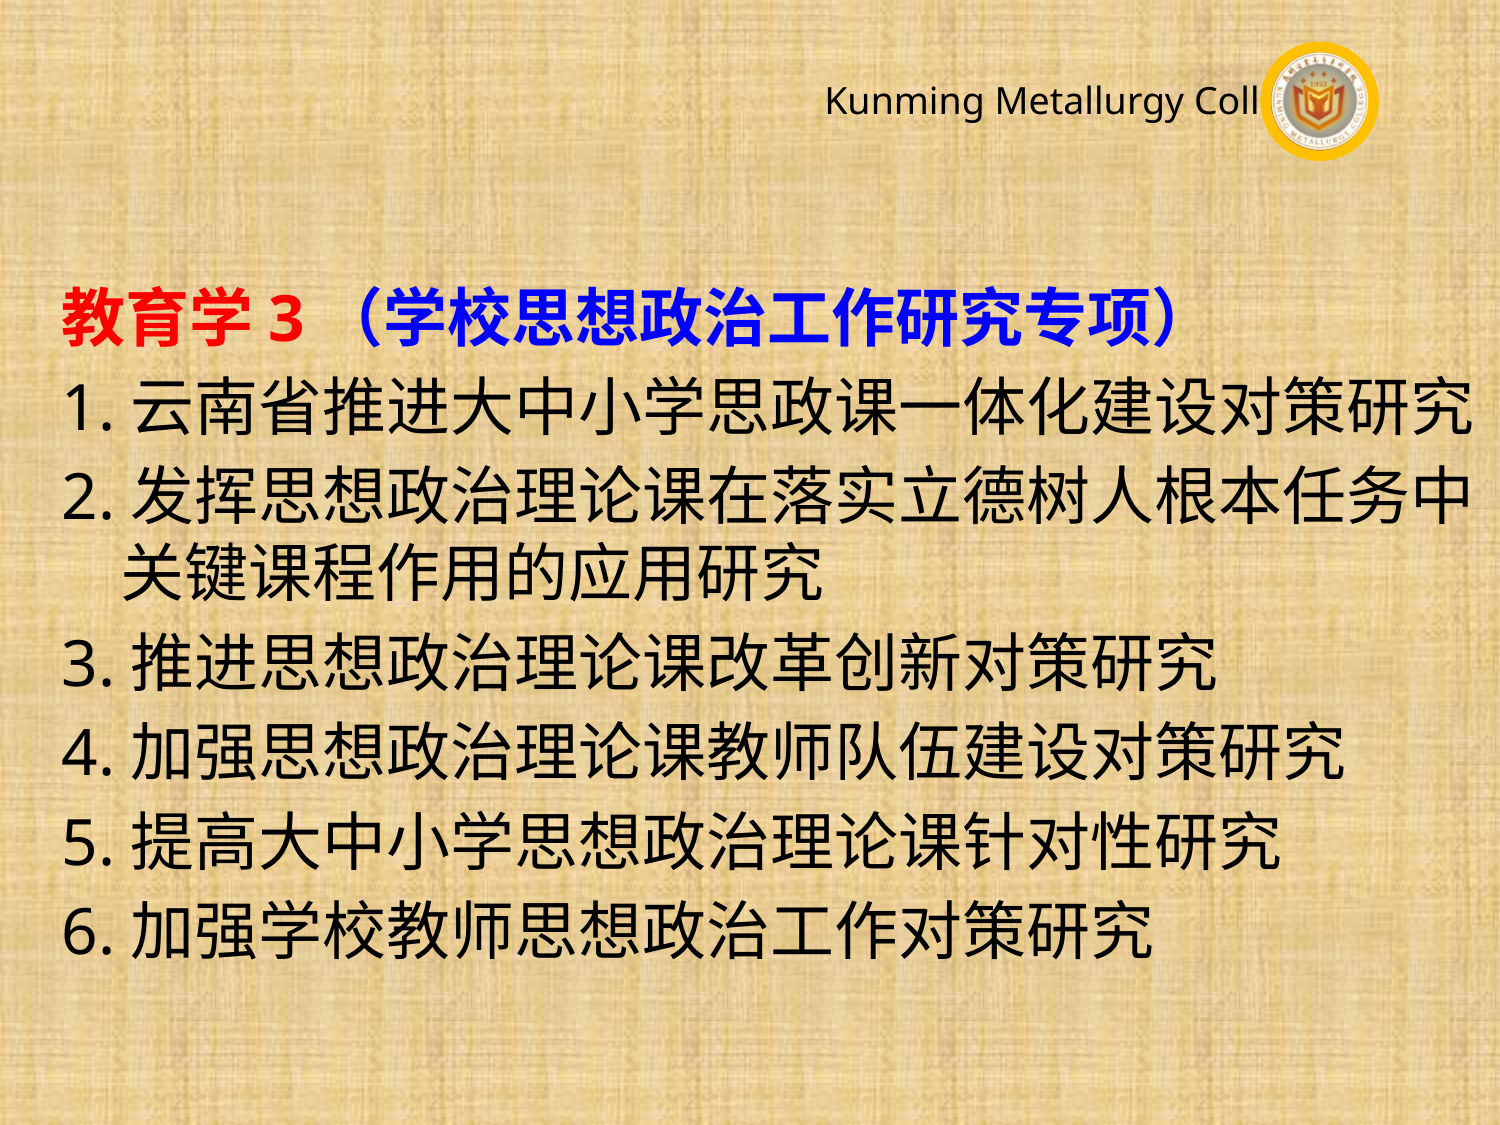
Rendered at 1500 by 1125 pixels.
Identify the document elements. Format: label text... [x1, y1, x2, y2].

picture [0, 0, 1500, 1125]
title Kunming Metallurgy College [75, 23, 1442, 176]
list 教育学3（学校思想政治工作研究专项） 1.云南省推进大中小学思政课一体化建设对策研究 2.发挥思想政治理论课在落实立德树人根本任务中关键课程作用的应用研究 3.推进思想政治理论课改革创新对策研究 4.加强思想政治理论课教师队伍建设对策研究 5.提高大中小学思想政治理论课针对性研究 6.加强学校教师思想政治工作对策研究 [46, 269, 1500, 1005]
